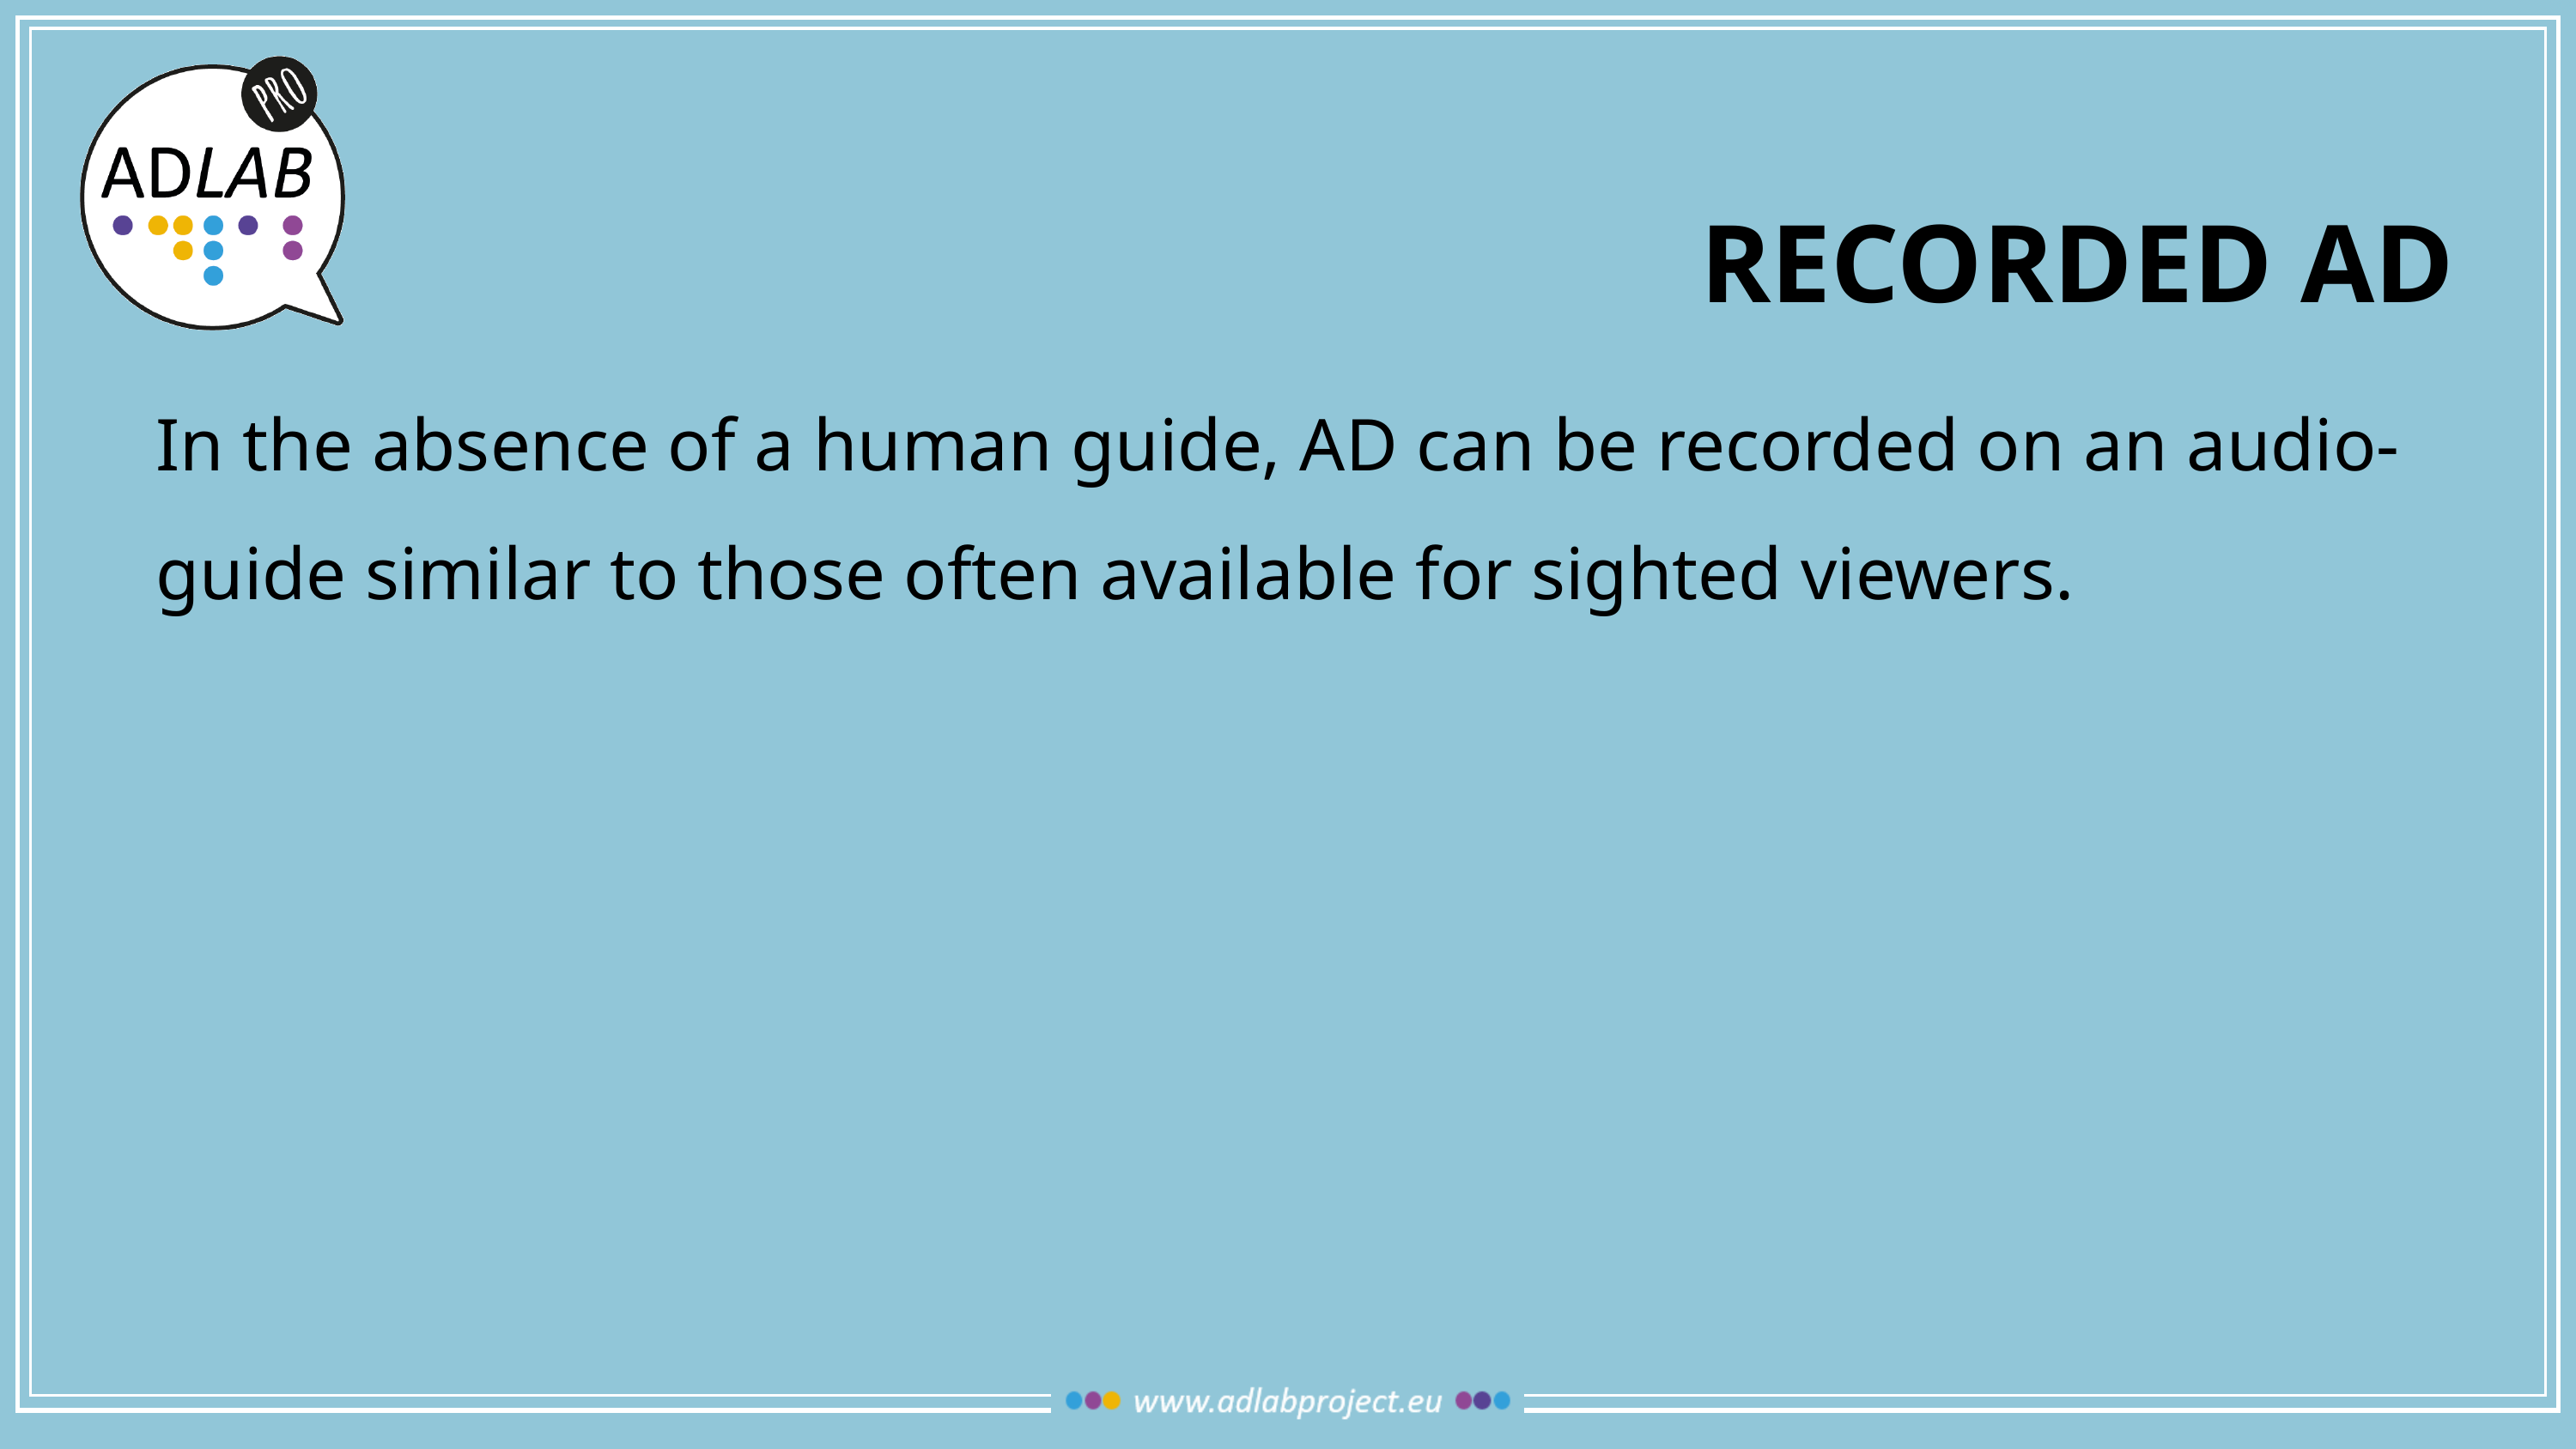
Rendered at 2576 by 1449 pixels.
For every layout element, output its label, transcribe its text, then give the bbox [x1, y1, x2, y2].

title recorded AD [384, 70, 2467, 350]
picture [72, 49, 353, 330]
list In the absence of a human guide, AD can be recorded on an audio-guide similar to those often available for sighted viewers. [143, 350, 2467, 1056]
picture [1051, 1378, 1524, 1429]
